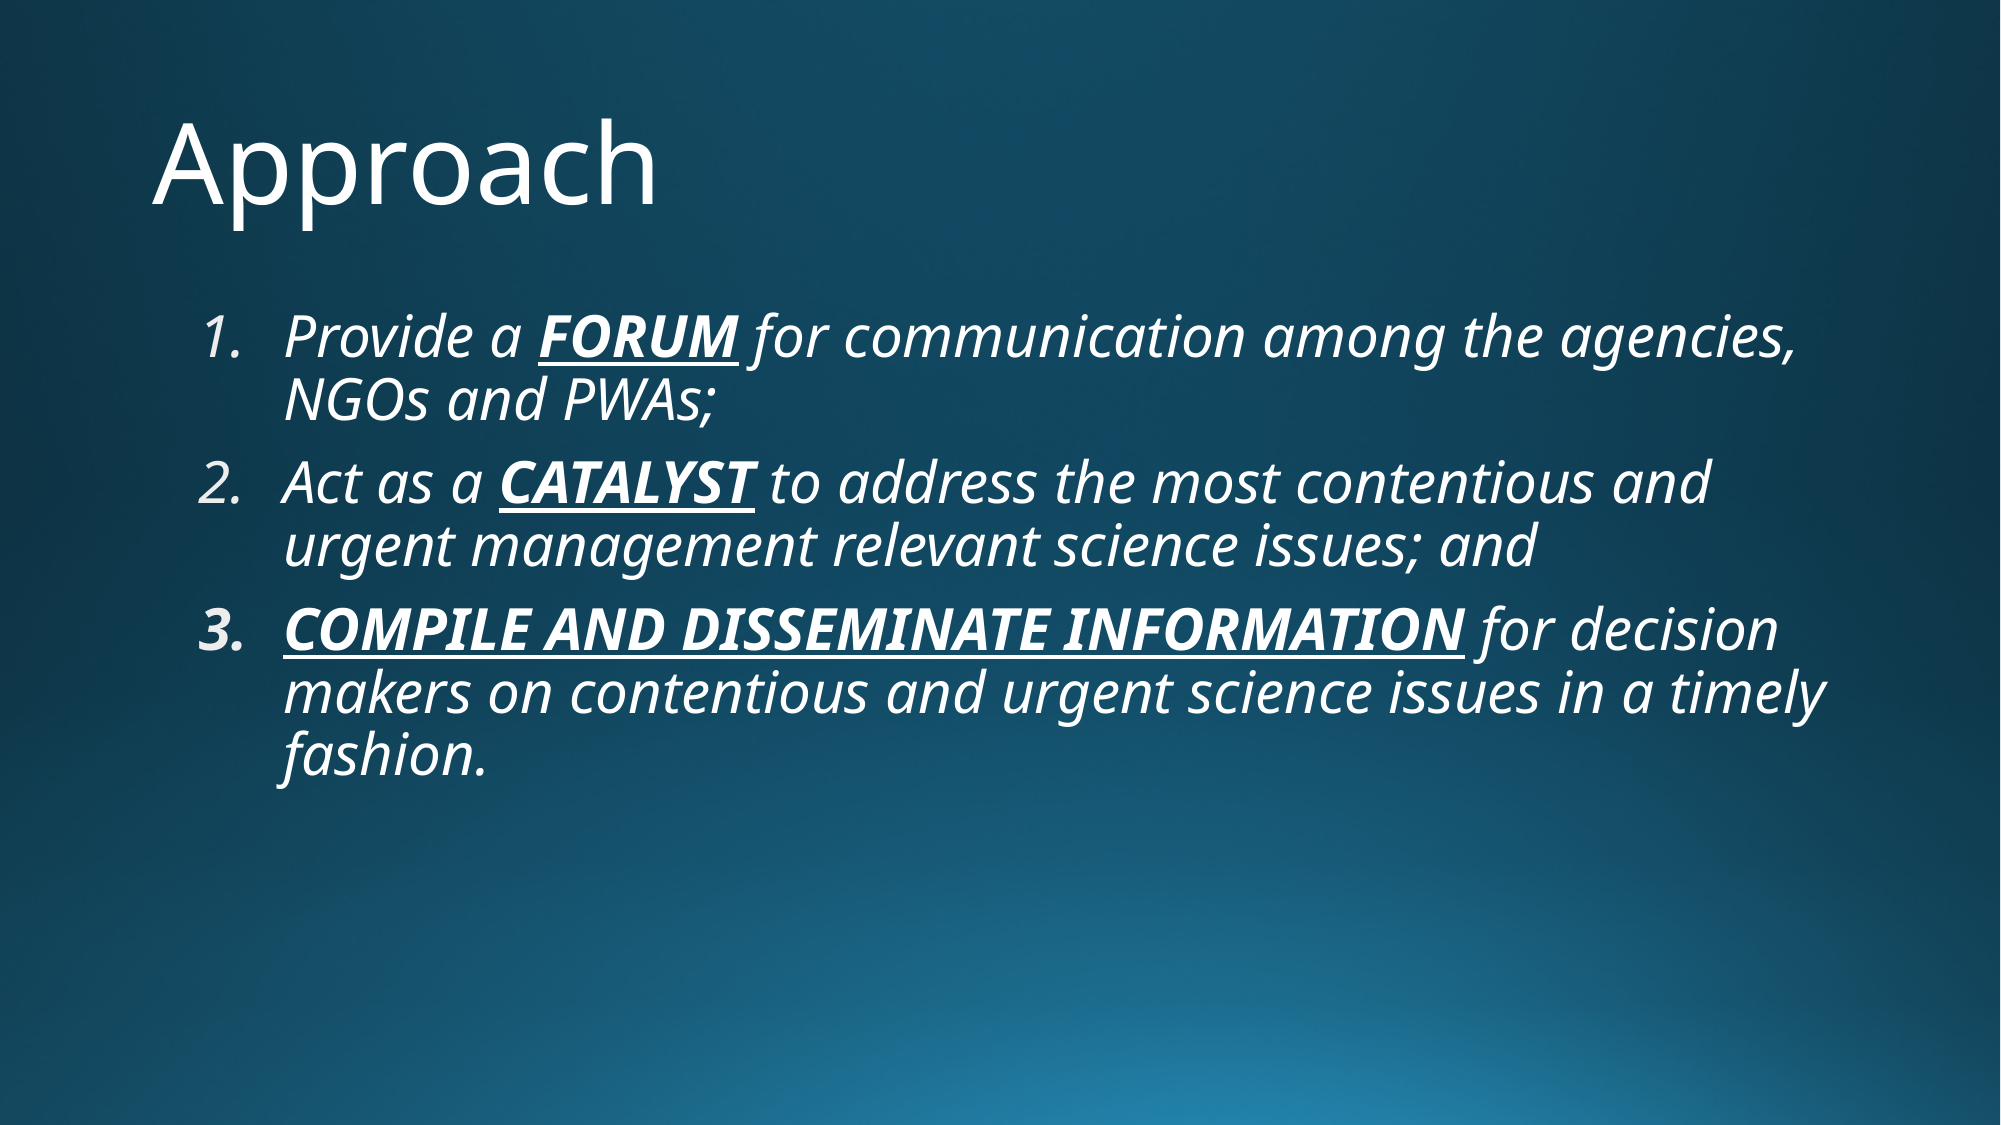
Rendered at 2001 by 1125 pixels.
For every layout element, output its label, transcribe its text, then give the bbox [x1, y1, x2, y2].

picture [0, 0, 2001, 1125]
title Approach [137, 59, 1863, 278]
list Provide a FORUM for communication among the agencies, NGOs and PWAs; Act as a CATALYST to address the most contentious and urgent management relevant science issues; and COMPILE AND DISSEMINATE INFORMATION for decision makers on contentious and urgent science issues in a timely fashion. [183, 299, 1863, 1014]
